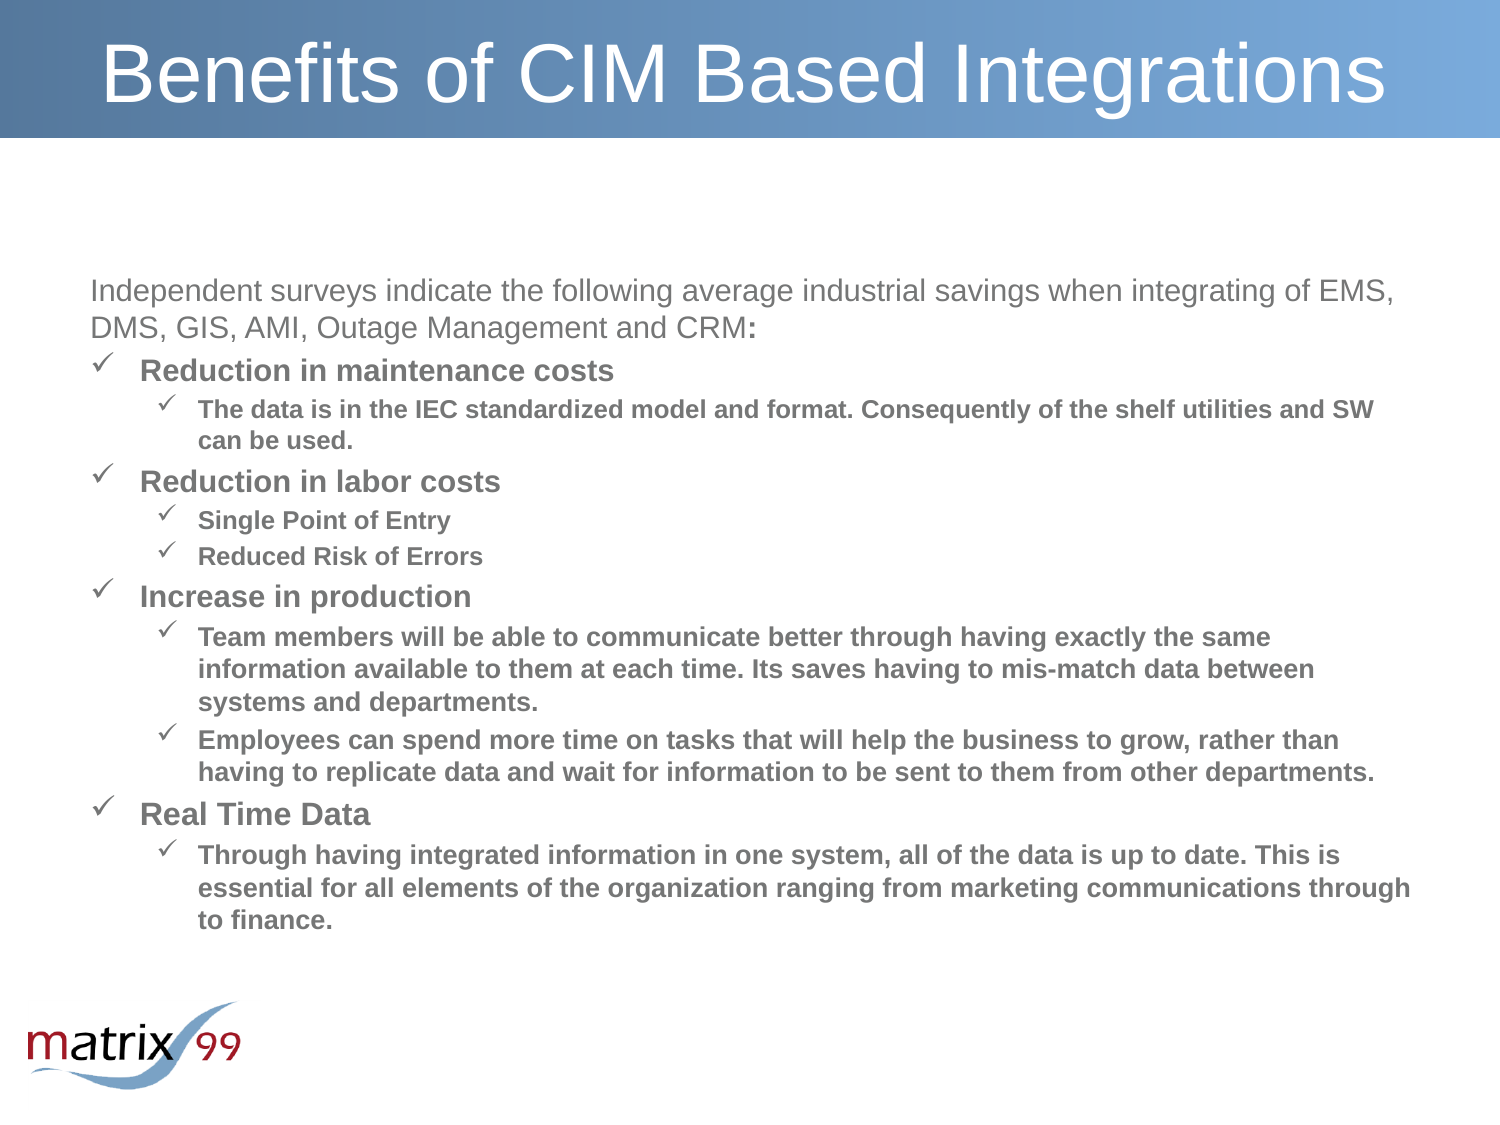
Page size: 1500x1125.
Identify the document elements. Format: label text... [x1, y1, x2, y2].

title Benefits of CIM Based Integrations [69, 7, 1420, 132]
list Independent surveys indicate the following average industrial savings when integrating of EMS, DMS, GIS, AMI, Outage Management and CRM: Reduction in maintenance costs The data is in the IEC standardized model and format. Consequently of the shelf utilities and SW can be used. Reduction in labor costs Single Point of Entry Reduced Risk of Errors Increase in production Team members will be able to communicate better through having exactly the same information available to them at each time. Its saves having to mis-match data between systems and departments. Employees can spend more time on tasks that will help the business to grow, rather than having to replicate data and wait for information to be sent to them from other departments. Real Time Data Through having integrated information in one system, all of the data is up to date. This is essential for all elements of the organization ranging from marketing communications through to finance. [75, 262, 1425, 1005]
picture [28, 1000, 261, 1110]
